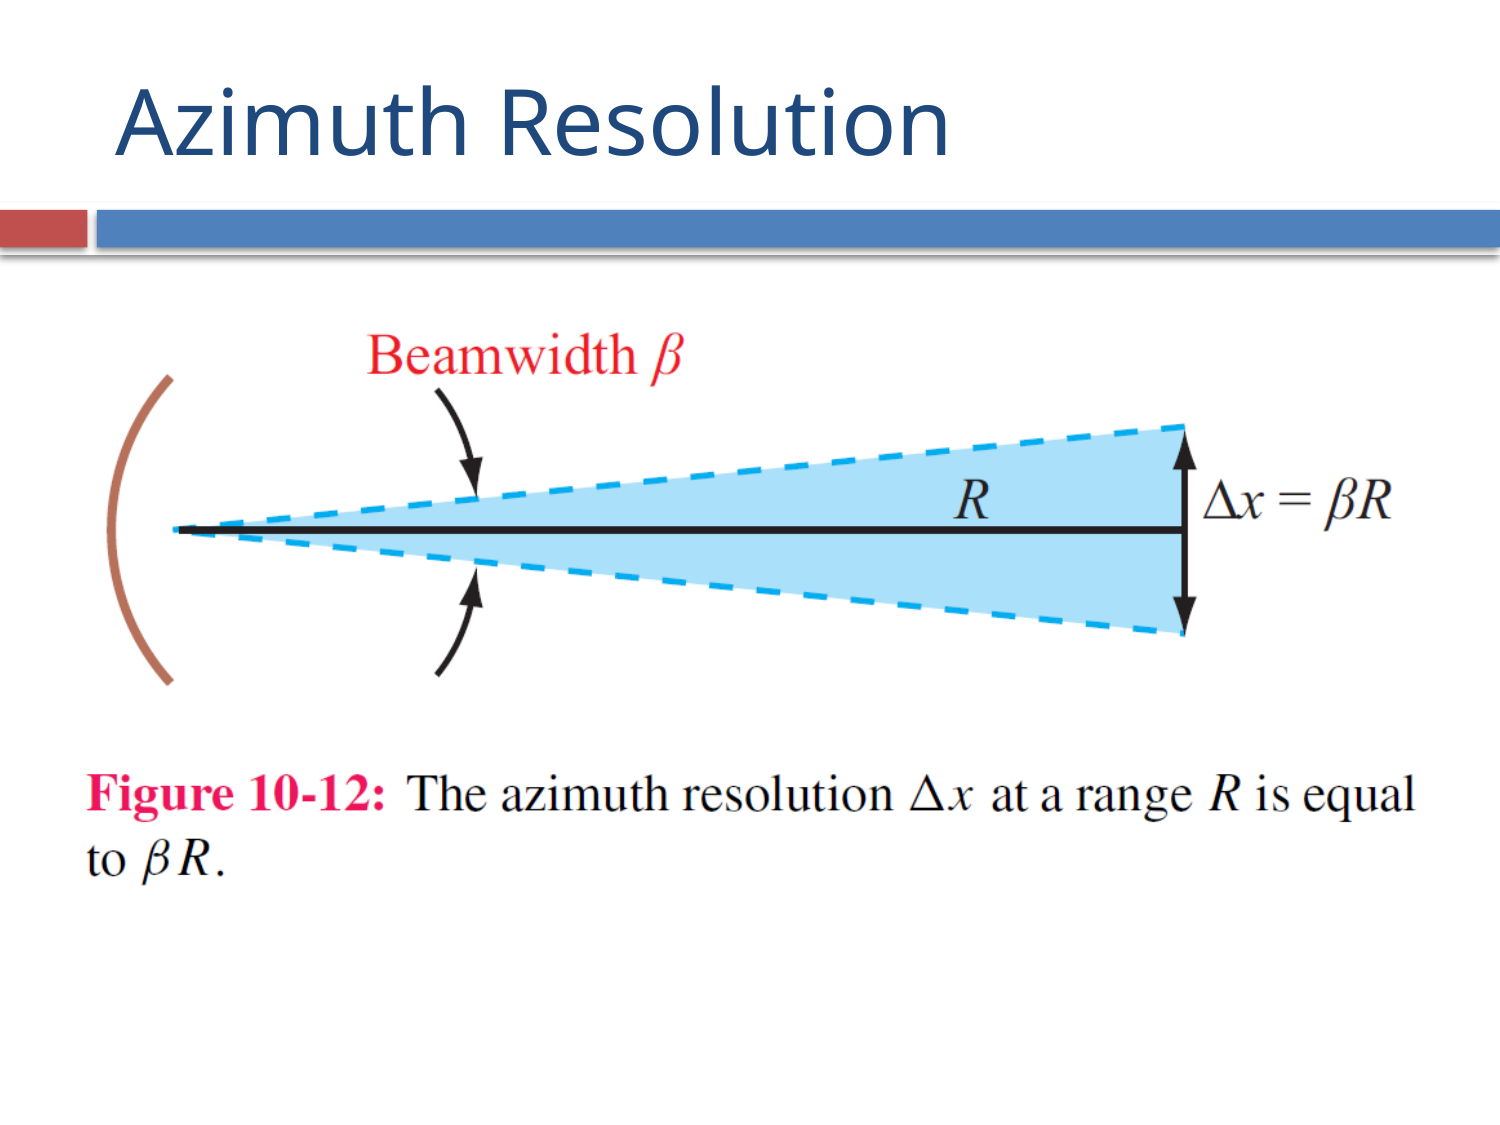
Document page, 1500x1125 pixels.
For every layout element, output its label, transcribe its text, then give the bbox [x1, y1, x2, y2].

picture [80, 329, 1419, 888]
text_box Azimuth Resolution [100, 37, 1438, 200]
